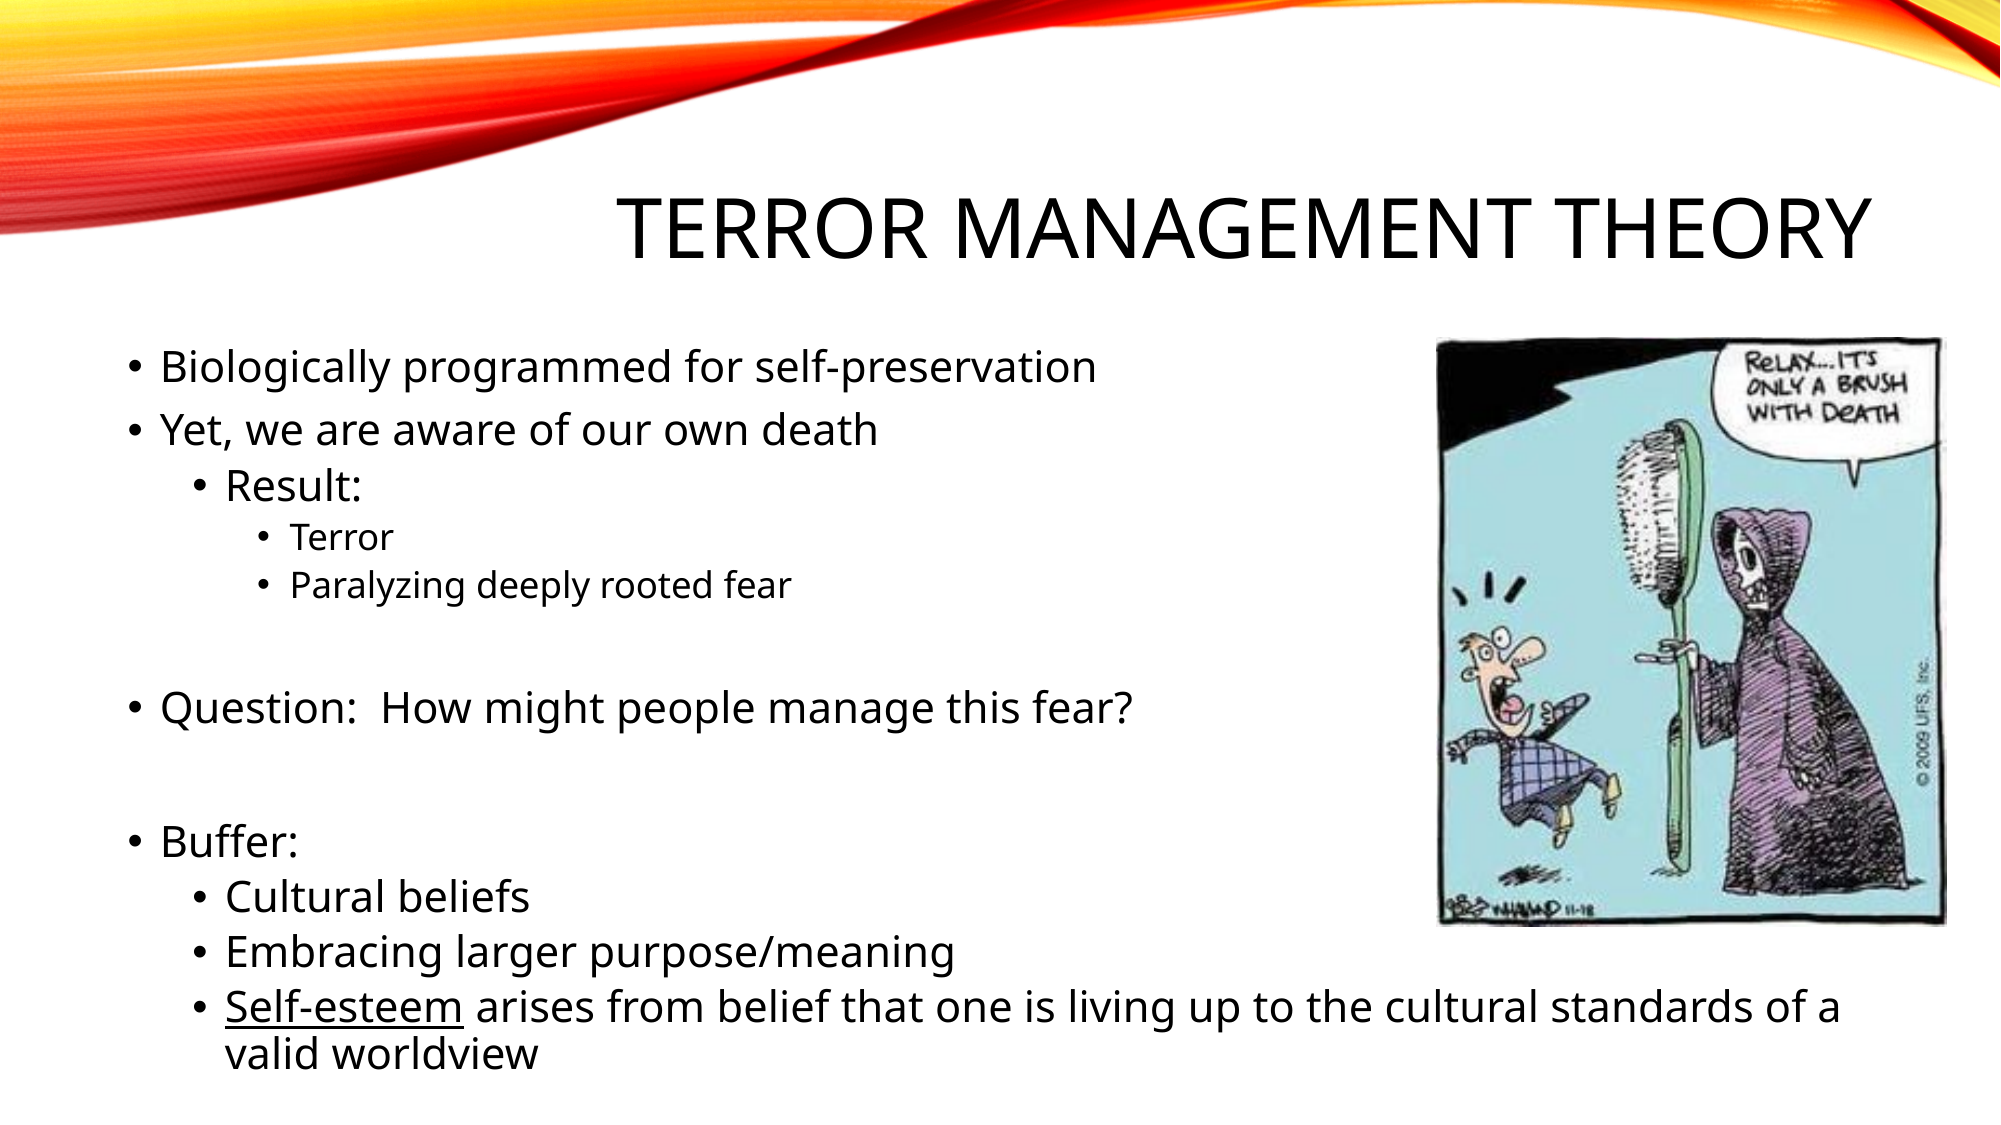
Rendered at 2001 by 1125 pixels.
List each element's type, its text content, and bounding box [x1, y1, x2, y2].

picture [1436, 337, 1947, 927]
title Terror management theory [474, 125, 1888, 337]
picture [0, 0, 2000, 237]
list Biologically programmed for self-preservation Yet, we are aware of our own death Result: Terror Paralyzing deeply rooted fear Question: How might people manage this fear? Buffer: Cultural beliefs Embracing larger purpose/meaning Self-esteem arises from belief that one is living up to the cultural standards of a valid worldview [112, 337, 1888, 1089]
